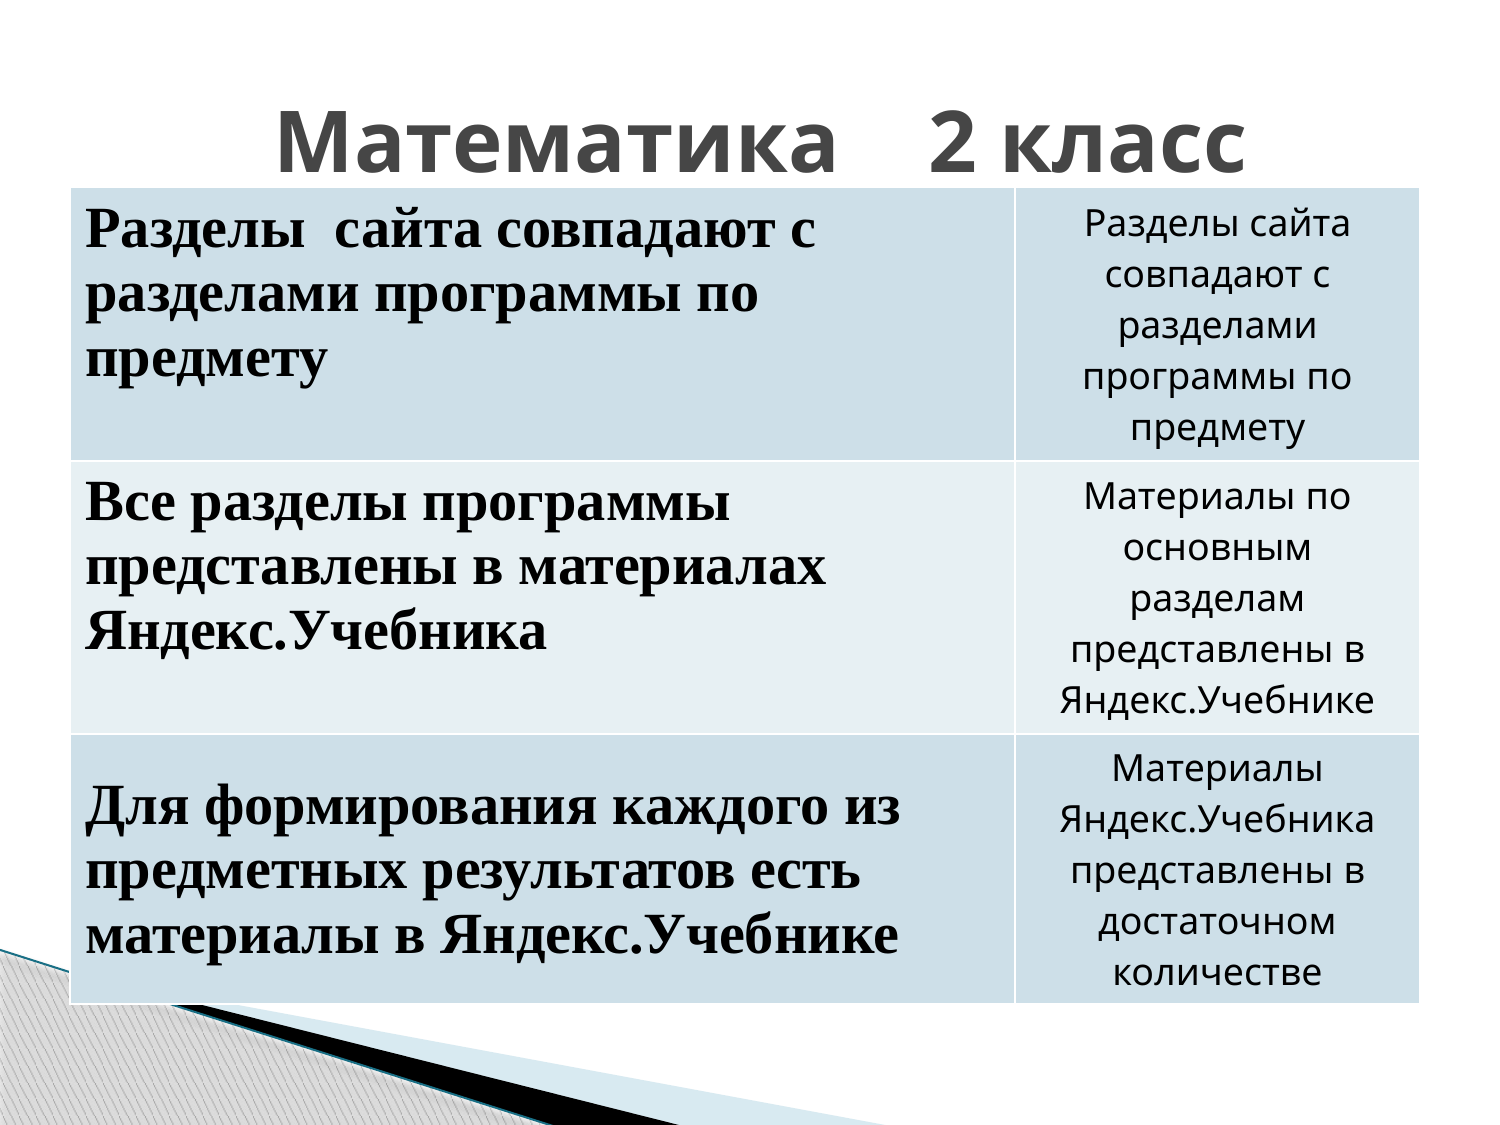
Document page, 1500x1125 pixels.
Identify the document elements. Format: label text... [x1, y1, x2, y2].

table_cell Все разделы программы представлены в материалах Яндекс.Учебника [71, 462, 1014, 733]
table_header Разделы сайта совпадают с разделами программы по предмету [71, 188, 1014, 460]
title Математика 2 класс [75, 45, 1425, 233]
table_cell Материалы Яндекс.Учебника представлены в достаточном количестве [1016, 735, 1419, 1003]
table_cell Для формирования каждого из предметных результатов есть материалы в Яндекс.Учебнике [71, 735, 1014, 1003]
table_header Разделы сайта совпадают с разделами программы по предмету [1016, 233, 1419, 460]
table_cell Материалы по основным разделам представлены в Яндекс.Учебнике [1016, 462, 1419, 733]
